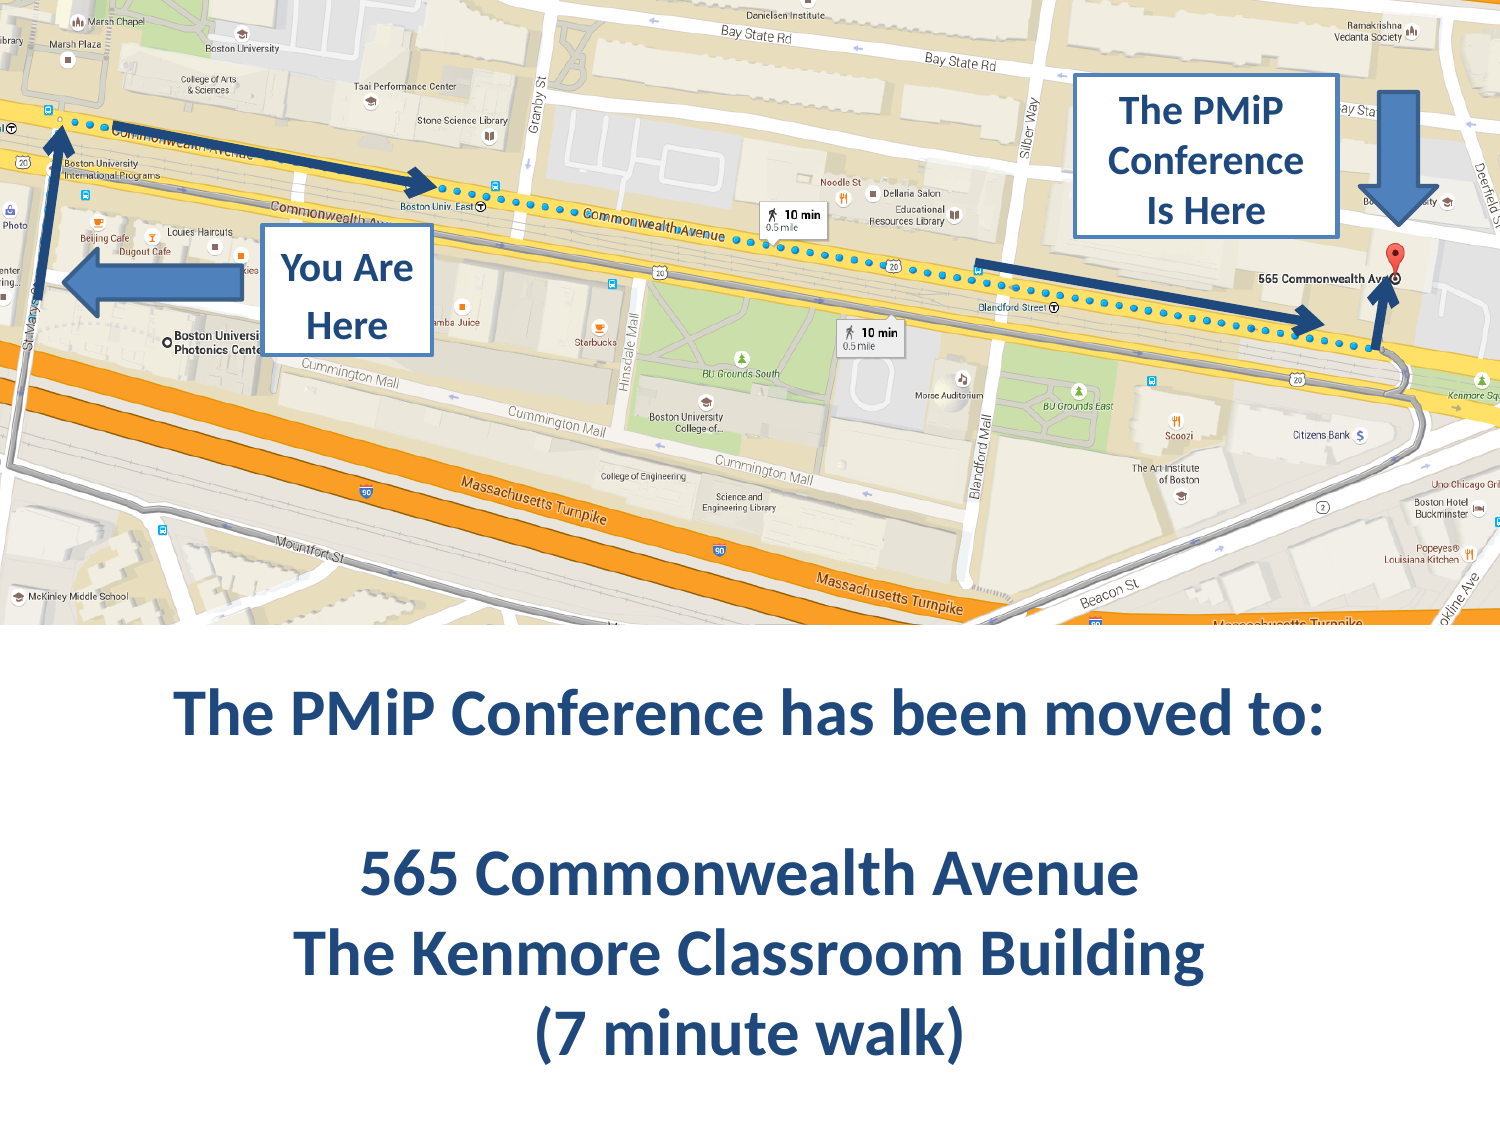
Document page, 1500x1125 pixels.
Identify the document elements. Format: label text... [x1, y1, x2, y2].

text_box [1374, 274, 1388, 351]
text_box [37, 124, 63, 301]
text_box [974, 262, 1326, 326]
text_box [112, 124, 438, 188]
picture [0, 0, 1500, 626]
title The PMiP Conference has been moved to: 565 Commonwealth Avenue The Kenmore Classroom Building (7 minute walk) [112, 650, 1388, 1088]
